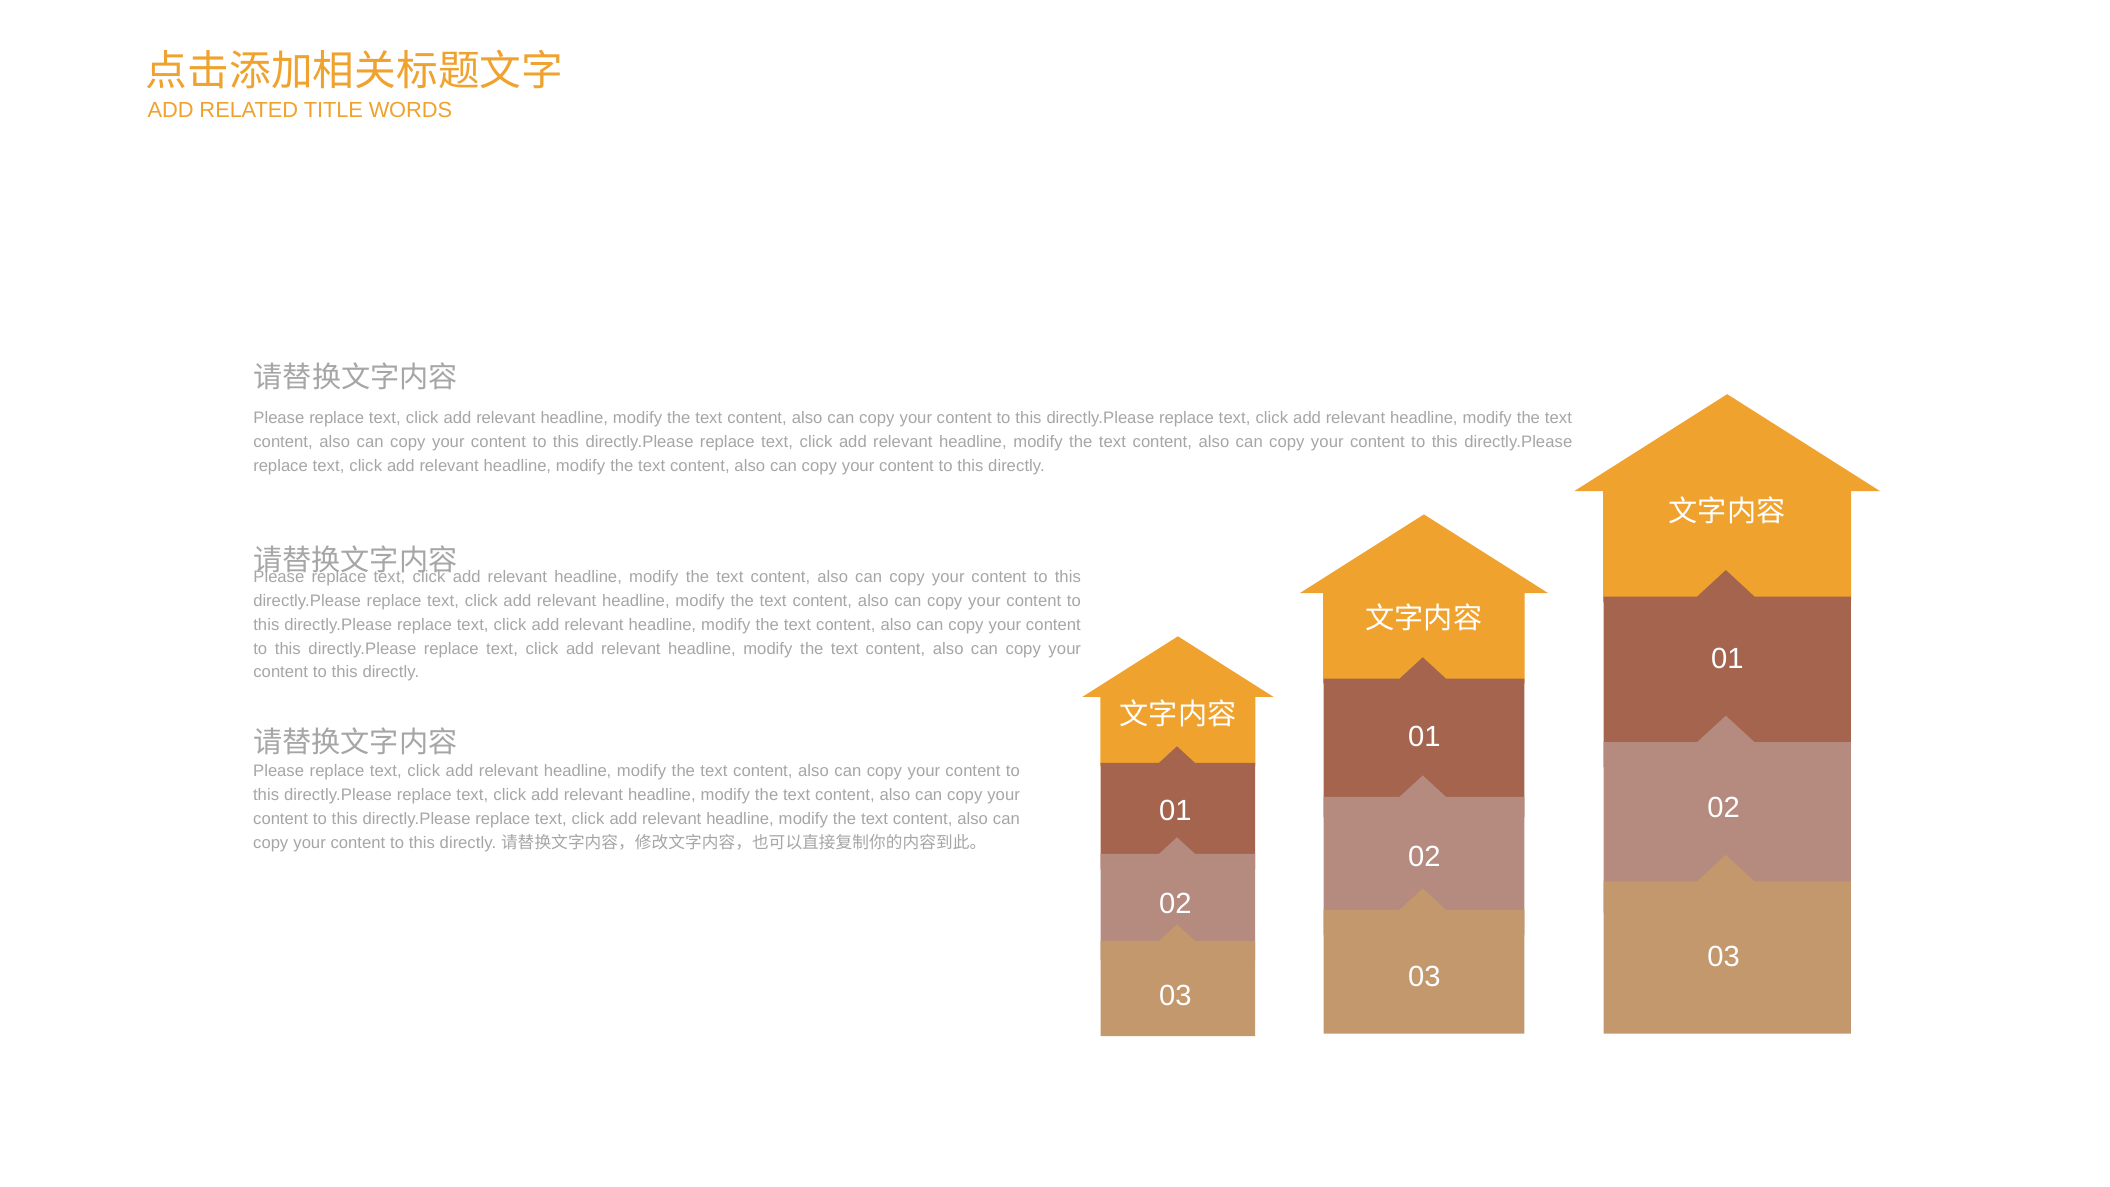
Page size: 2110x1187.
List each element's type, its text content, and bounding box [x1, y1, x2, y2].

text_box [1299, 514, 1549, 1034]
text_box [253, 717, 1022, 852]
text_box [1574, 394, 1880, 1034]
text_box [253, 535, 1083, 683]
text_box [1082, 636, 1274, 1036]
text_box ADD RELATED TITLE WORDS [147, 96, 453, 123]
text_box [253, 353, 1575, 476]
text_box 点击添加相关标题文字 [145, 43, 564, 95]
